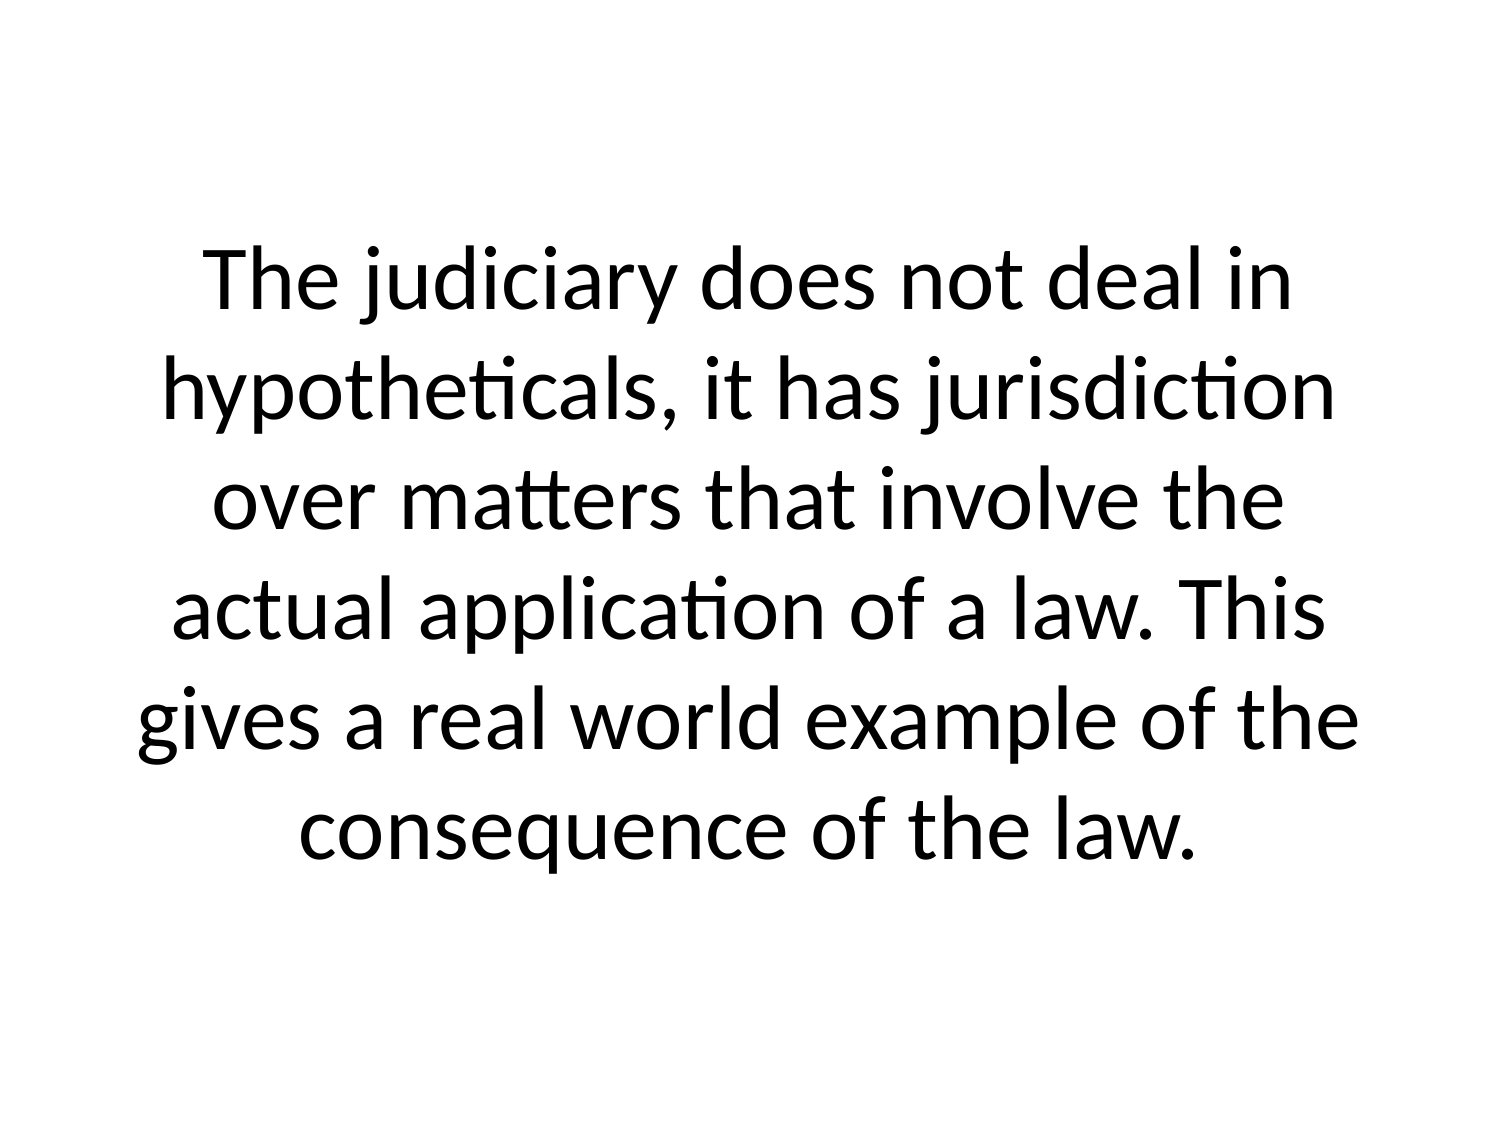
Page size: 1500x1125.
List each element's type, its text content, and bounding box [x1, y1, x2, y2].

title The judiciary does not deal in hypotheticals, it has jurisdiction over matters that involve the actual application of a law. This gives a real world example of the consequence of the law. [74, 44, 1426, 1051]
